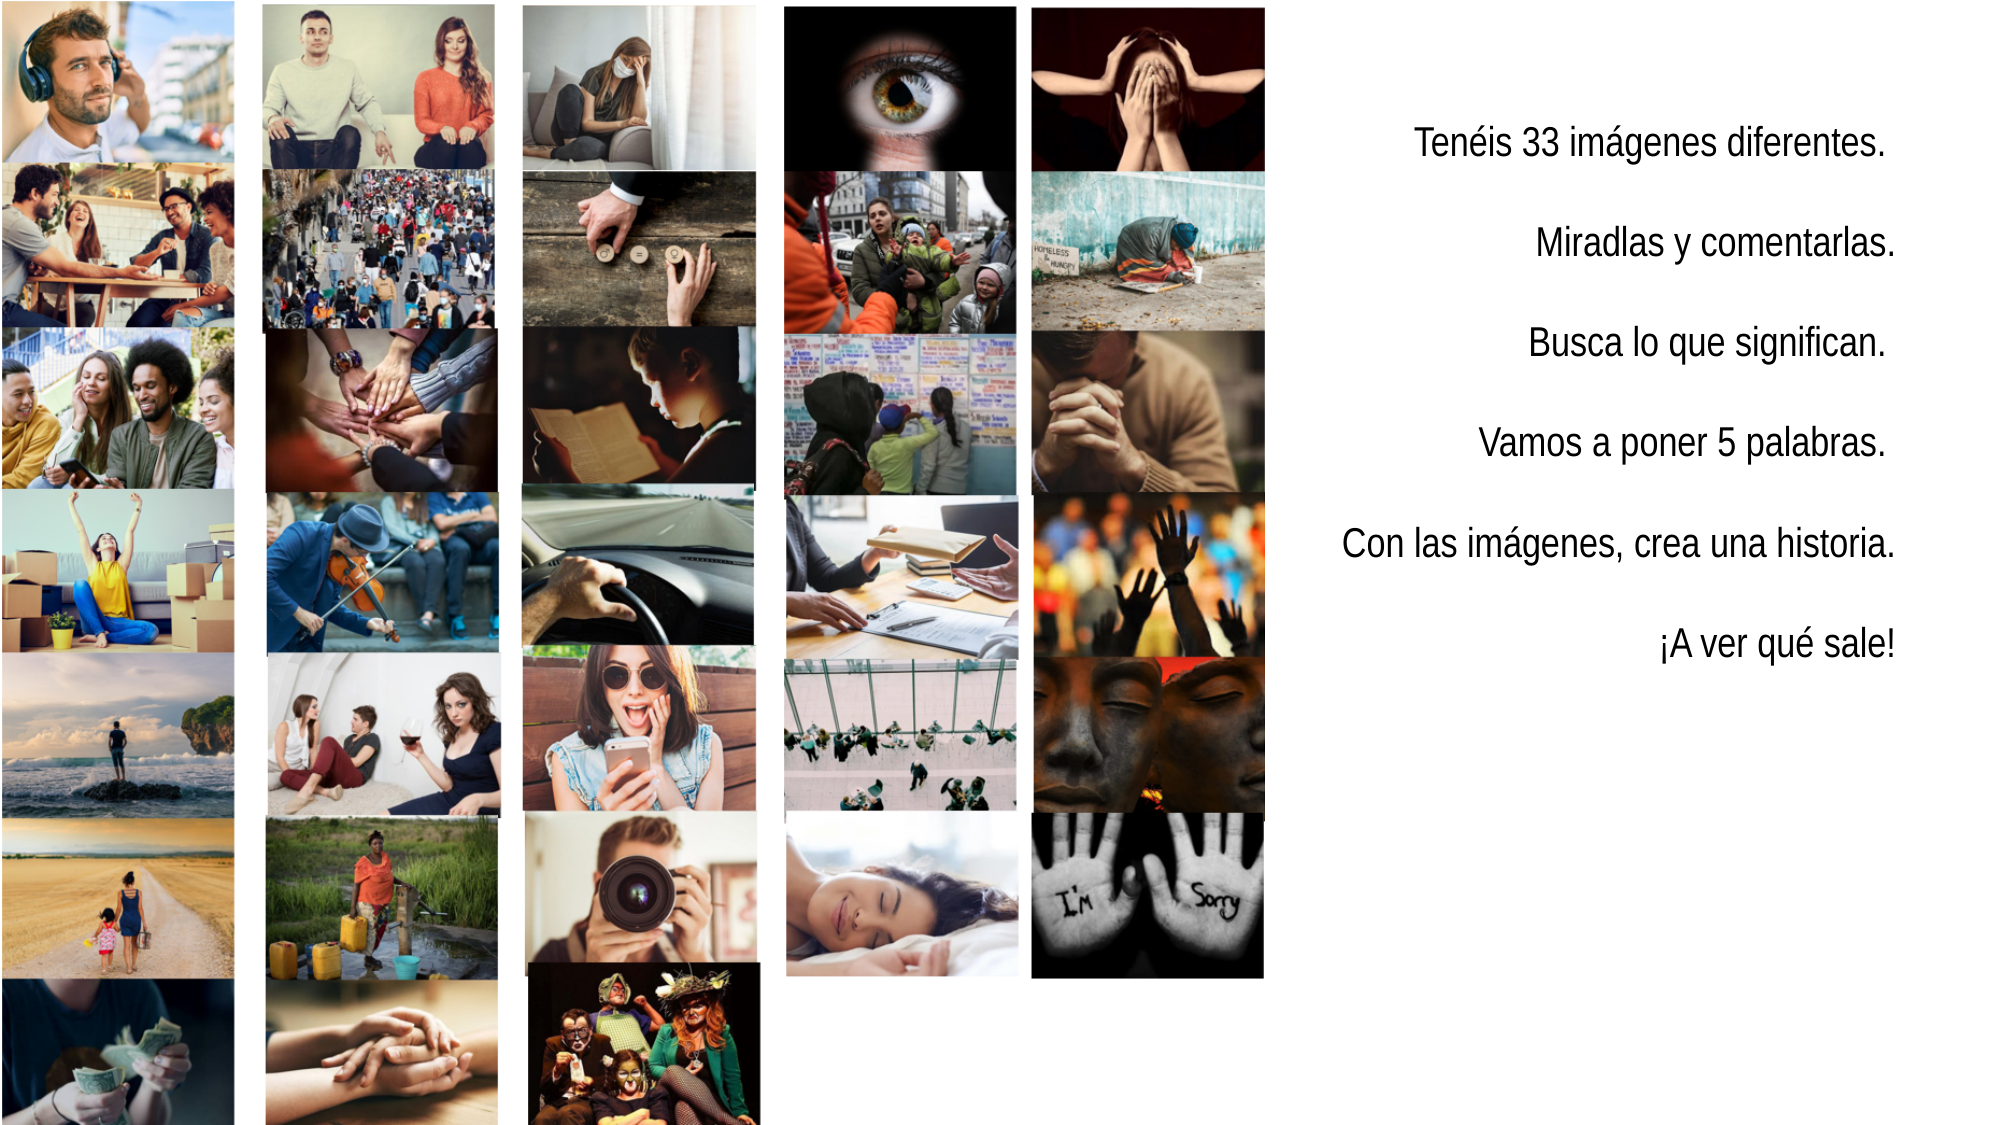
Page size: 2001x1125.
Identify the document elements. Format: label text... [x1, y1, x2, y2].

text_box Tenéis 33 imágenes diferentes. Miradlas y comentarlas. Busca lo que significan. Vamos a poner 5 palabras. Con las imágenes, crea una historia. ¡A ver qué sale! [1324, 107, 1911, 673]
picture [0, 0, 1265, 1125]
